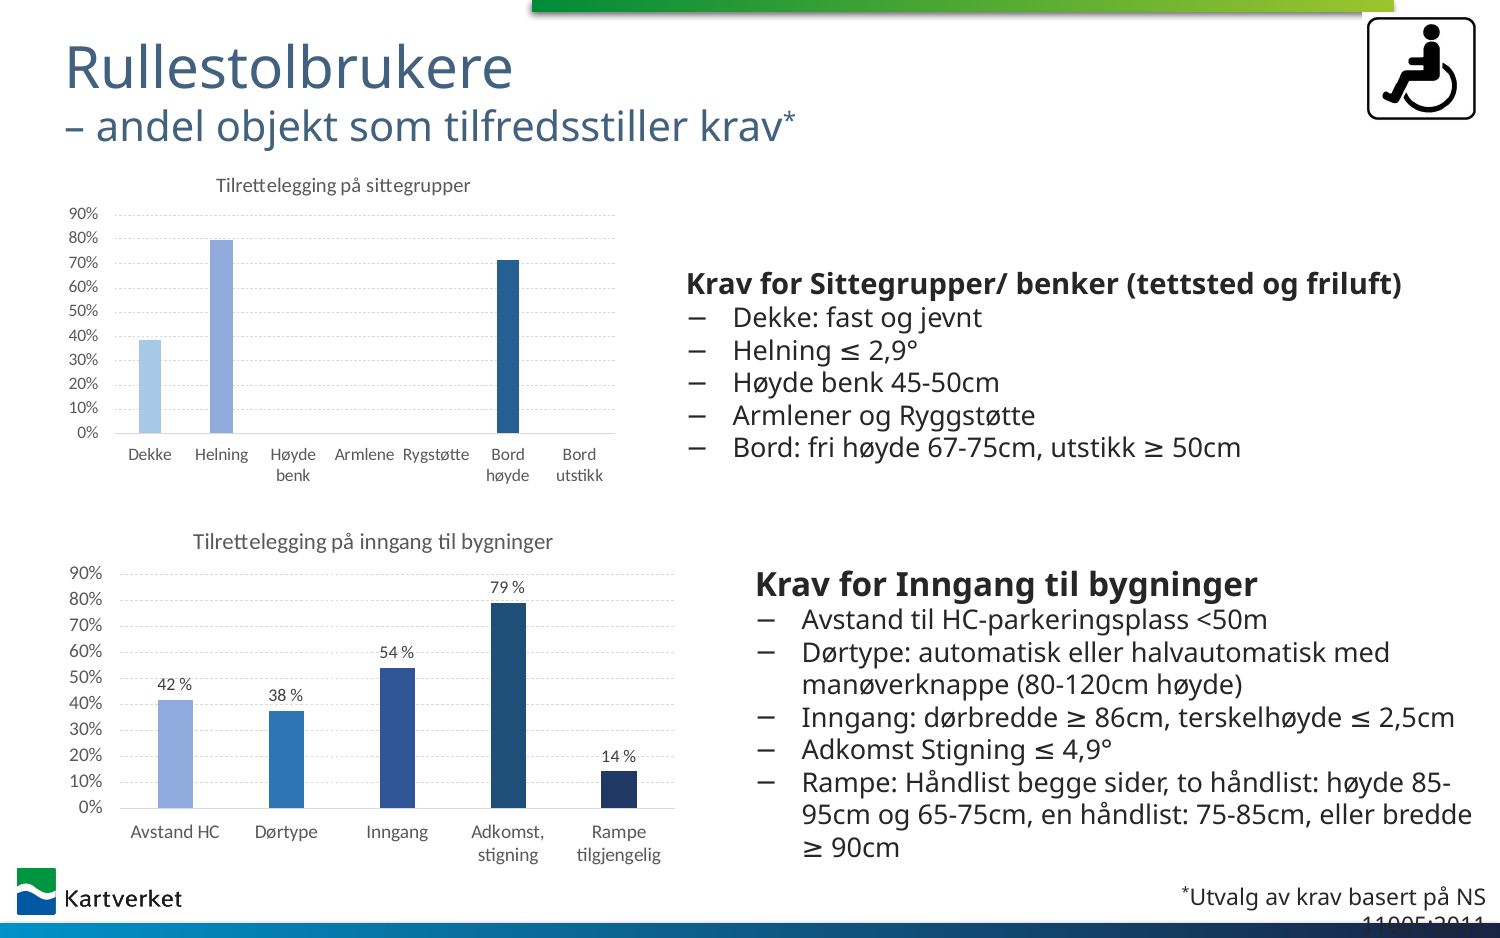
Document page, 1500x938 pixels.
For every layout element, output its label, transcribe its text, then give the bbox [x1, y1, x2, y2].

picture [62, 520, 685, 874]
text_box Krav for Inngang til bygninger Avstand til HC-parkeringsplass <50m Dørtype: automatisk eller halvautomatisk med manøverknappe (80-120cm høyde) Inngang: dørbredde ≥ 86cm, terskelhøyde ≤ 2,5cm Adkomst Stigning ≤ 4,9° Rampe: Håndlist begge sider, to håndlist: høyde 85-95cm og 65-75cm, en håndlist: 75-85cm, eller bredde ≥ 90cm [740, 555, 1491, 870]
picture [1362, 12, 1481, 126]
picture [62, 166, 625, 492]
text_box *Utvalg av krav basert på NS 11005:2011 [1068, 873, 1500, 938]
text_box Krav for Sittegrupper/ benker (tettsted og friluft) Dekke: fast og jevnt Helning ≤ 2,9° Høyde benk 45-50cm Armlener og Ryggstøtte Bord: fri høyde 67-75cm, utstikk ≥ 50cm [670, 258, 1418, 471]
text_box Rullestolbrukere – andel objekt som tilfredsstiller krav* [49, 25, 1431, 158]
